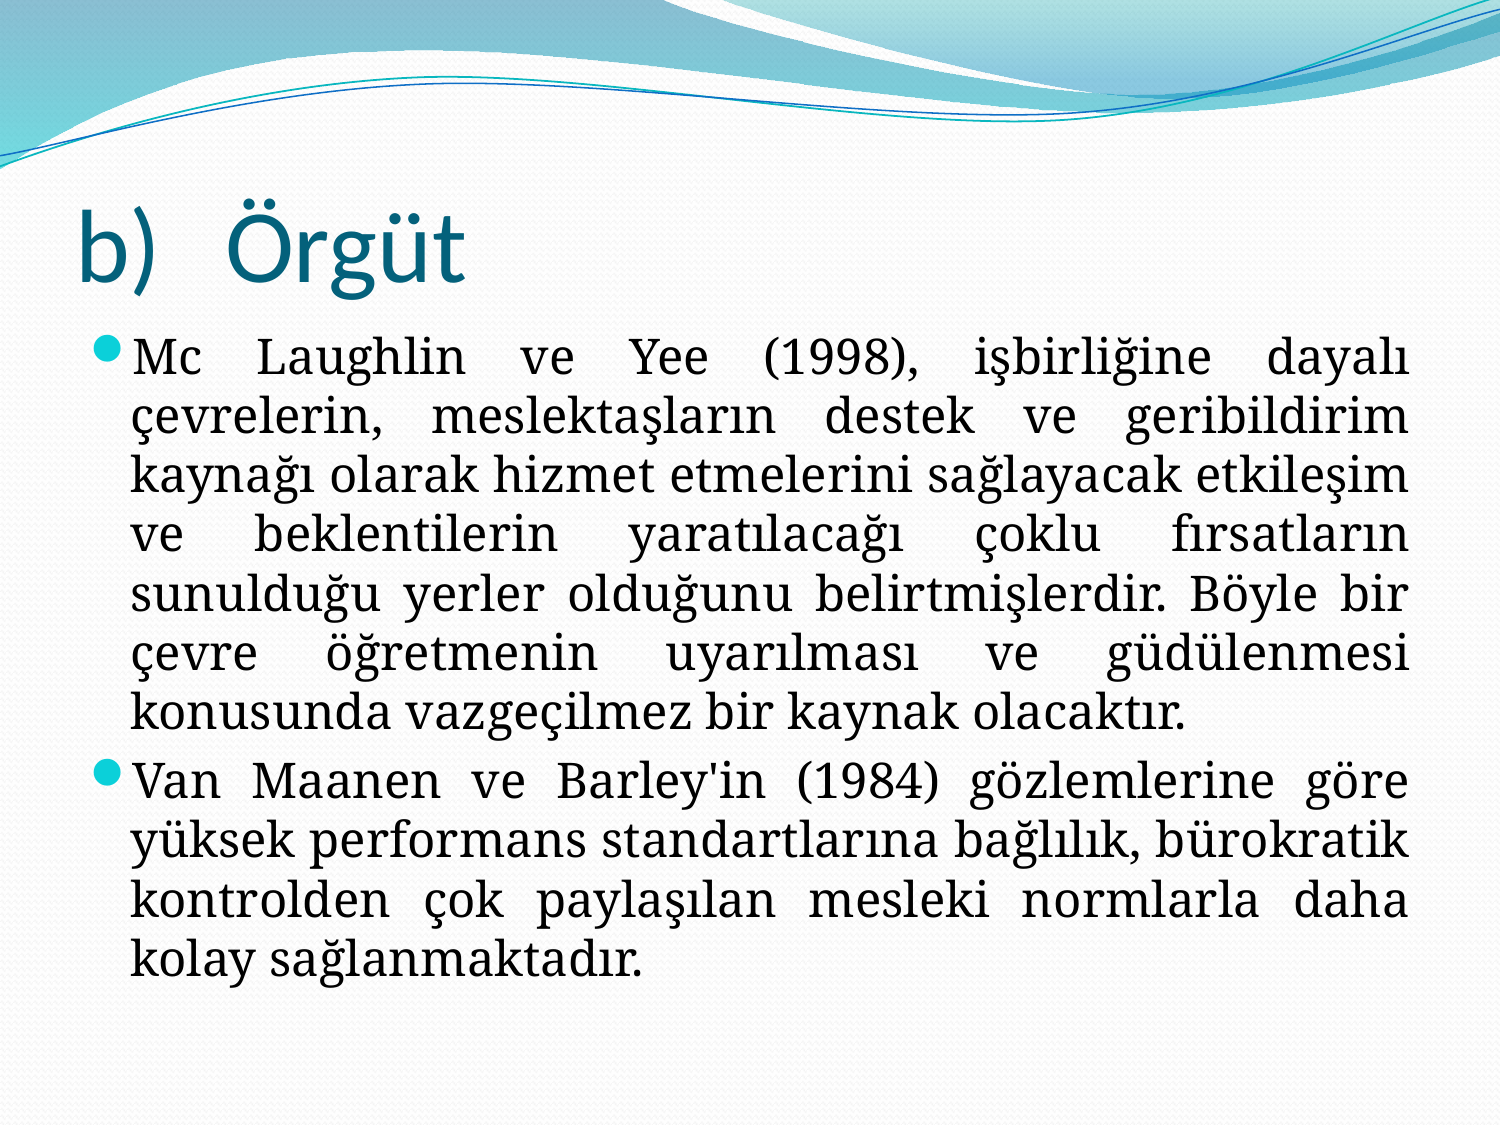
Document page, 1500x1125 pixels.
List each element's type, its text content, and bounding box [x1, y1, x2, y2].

list Mc Laughlin ve Yee (1998), işbirliğine dayalı çevrelerin, meslektaşların destek ve geribildirim kaynağı olarak hizmet etmelerini sağlayacak etkileşim ve beklentilerin yaratılacağı çoklu fırsatların sunulduğu yerler olduğunu belirtmişlerdir. Böyle bir çevre öğretmenin uyarılması ve güdülenmesi konusunda vazgeçilmez bir kaynak olacaktır. Van Maanen ve Barley'in (1984) gözlemlerine göre yüksek performans standartlarına bağlılık, bürokratik kontrolden çok paylaşılan mesleki normlarla daha kolay sağlanmaktadır. [75, 317, 1425, 1038]
title Örgüt [75, 115, 1425, 303]
